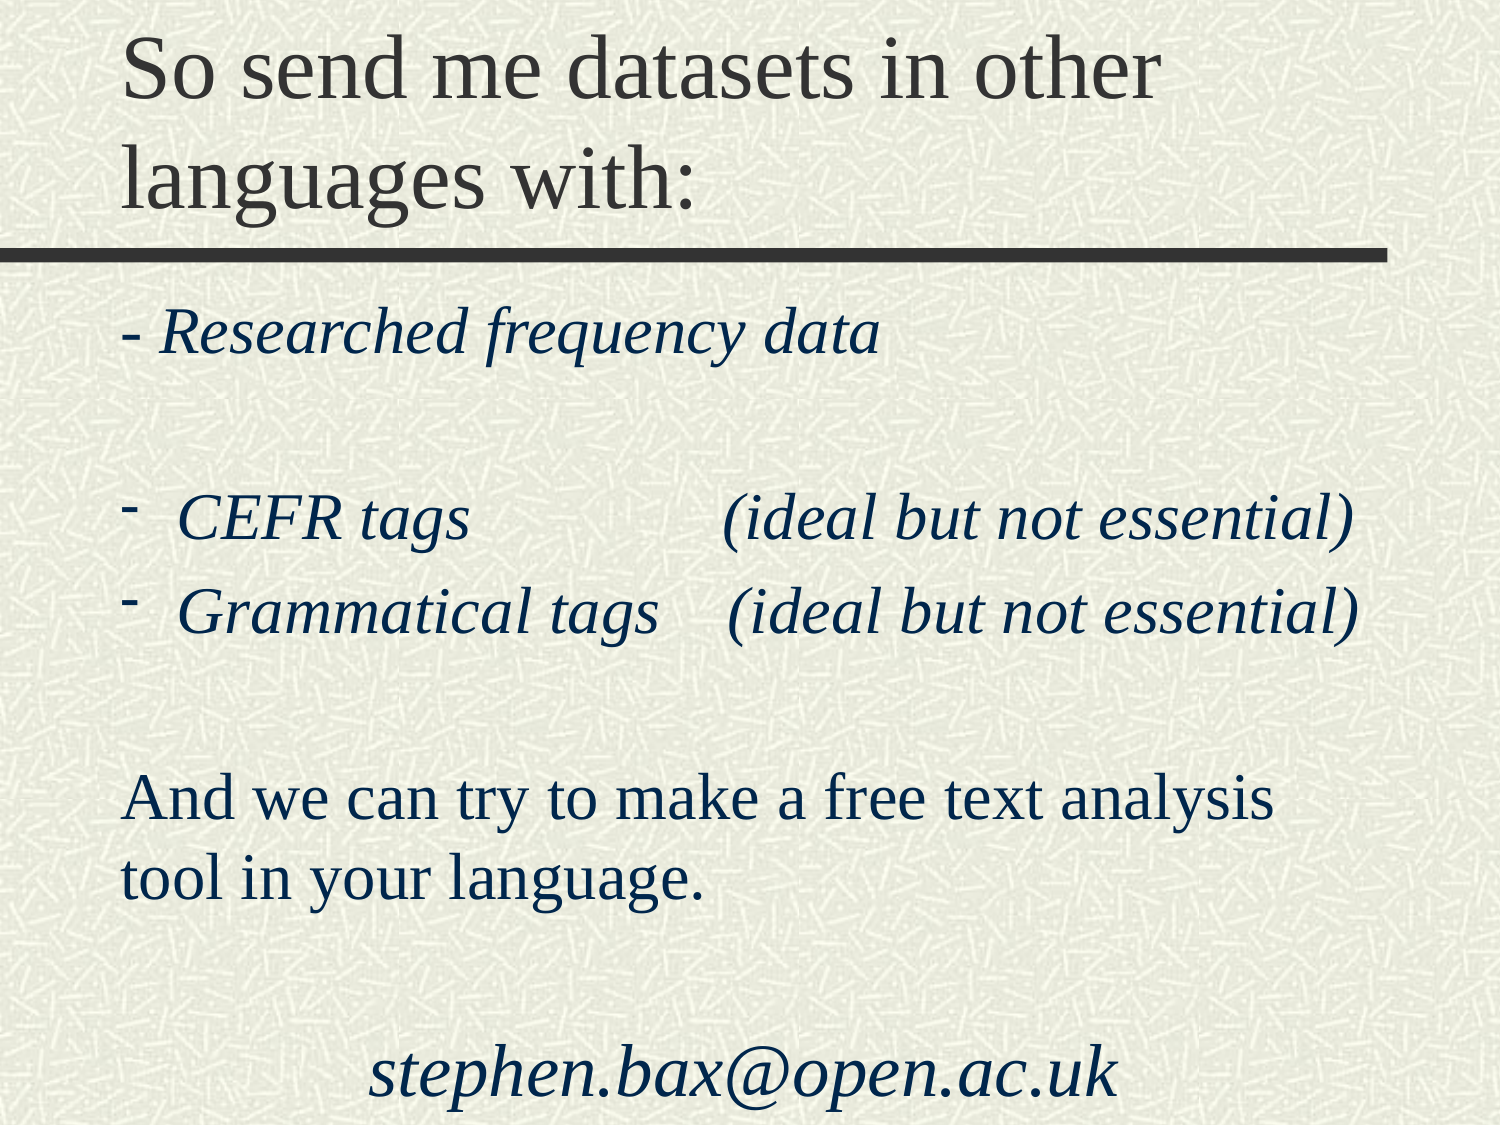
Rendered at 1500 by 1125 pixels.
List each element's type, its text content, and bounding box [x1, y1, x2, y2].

title So send me datasets in other languages with: [105, 46, 1455, 235]
list - Researched frequency data CEFR tags (ideal but not essential) Grammatical tags (ideal but not essential) And we can try to make a free text analysis tool in your language. stephen.bax@open.ac.uk [105, 278, 1381, 967]
picture [0, 0, 1500, 1125]
